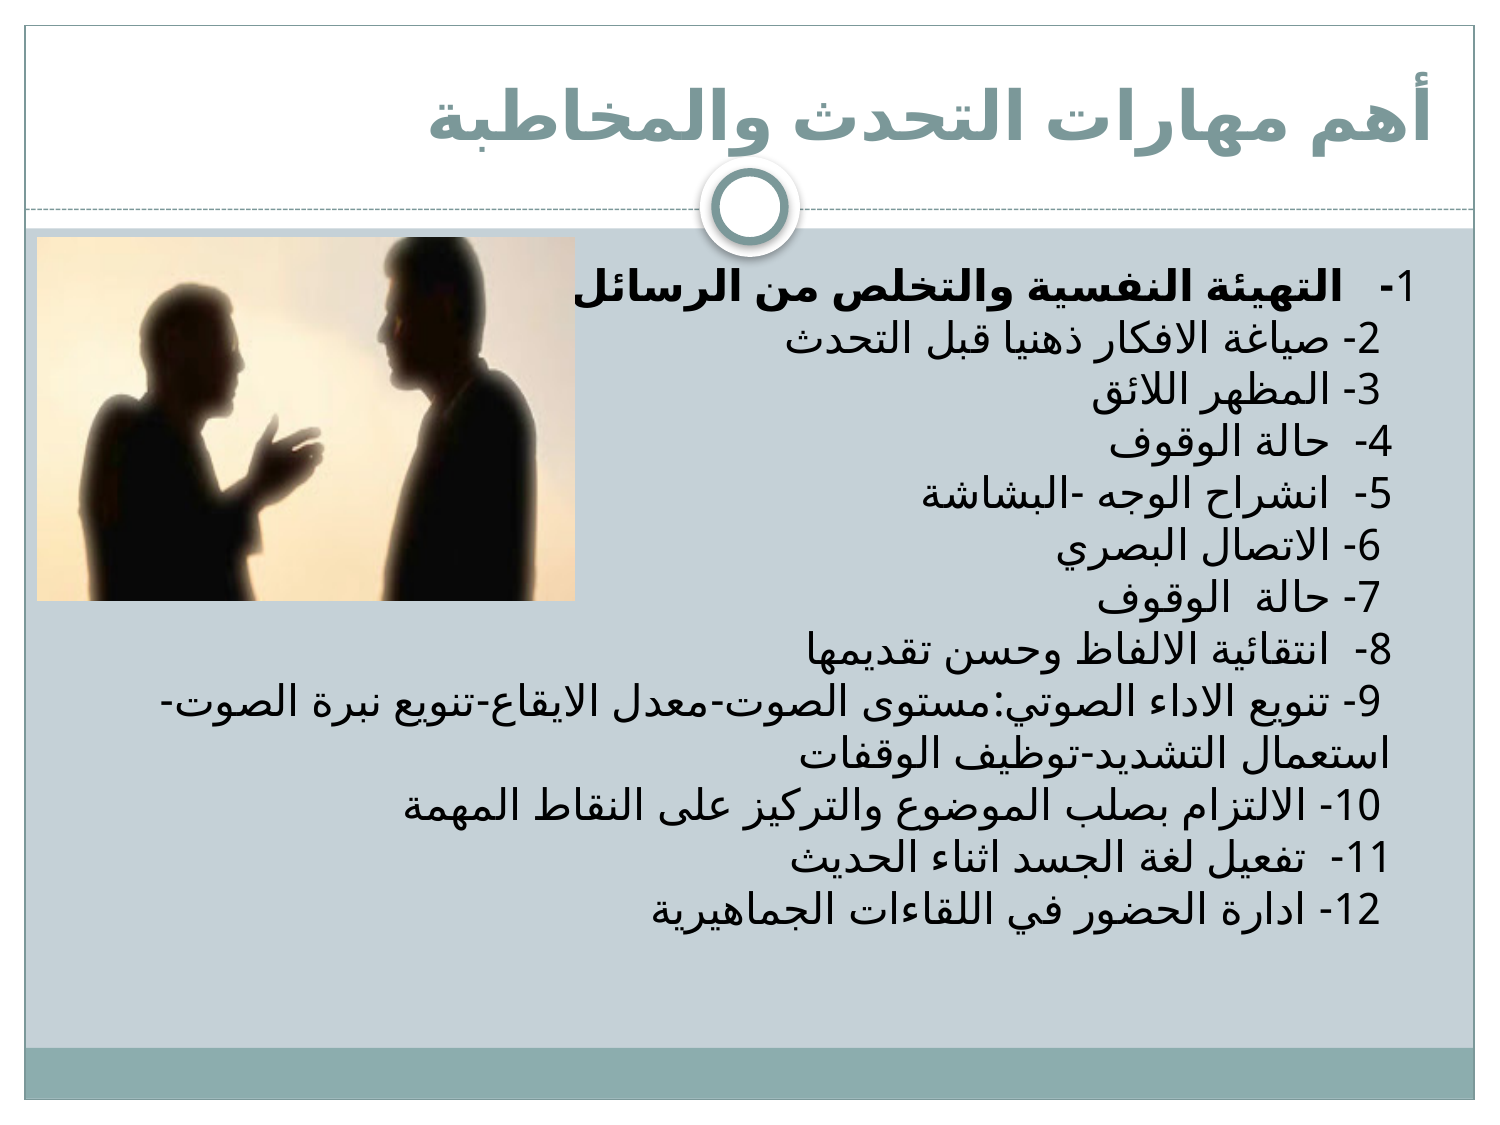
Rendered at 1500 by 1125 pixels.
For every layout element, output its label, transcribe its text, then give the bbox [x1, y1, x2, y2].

picture [37, 237, 576, 601]
list 1- التهيئة النفسية والتخلص من الرسائل السلبية الداخلية 2- صياغة الافكار ذهنيا قبل التحدث 3- المظهر اللائق 4- حالة الوقوف 5- انشراح الوجه -البشاشة 6- الاتصال البصري 7- حالة الوقوف 8- انتقائية الالفاظ وحسن تقديمها 9- تنويع الاداء الصوتي:مستوى الصوت-معدل الايقاع-تنويع نبرة الصوت-استعمال التشديد-توظيف الوقفات 10- الالتزام بصلب الموضوع والتركيز على النقاط المهمة 11- تفعيل لغة الجسد اثناء الحديث 12- ادارة الحضور في اللقاءات الجماهيرية [49, 250, 1445, 1001]
title أهم مهارات التحدث والمخاطبة [49, 37, 1450, 162]
